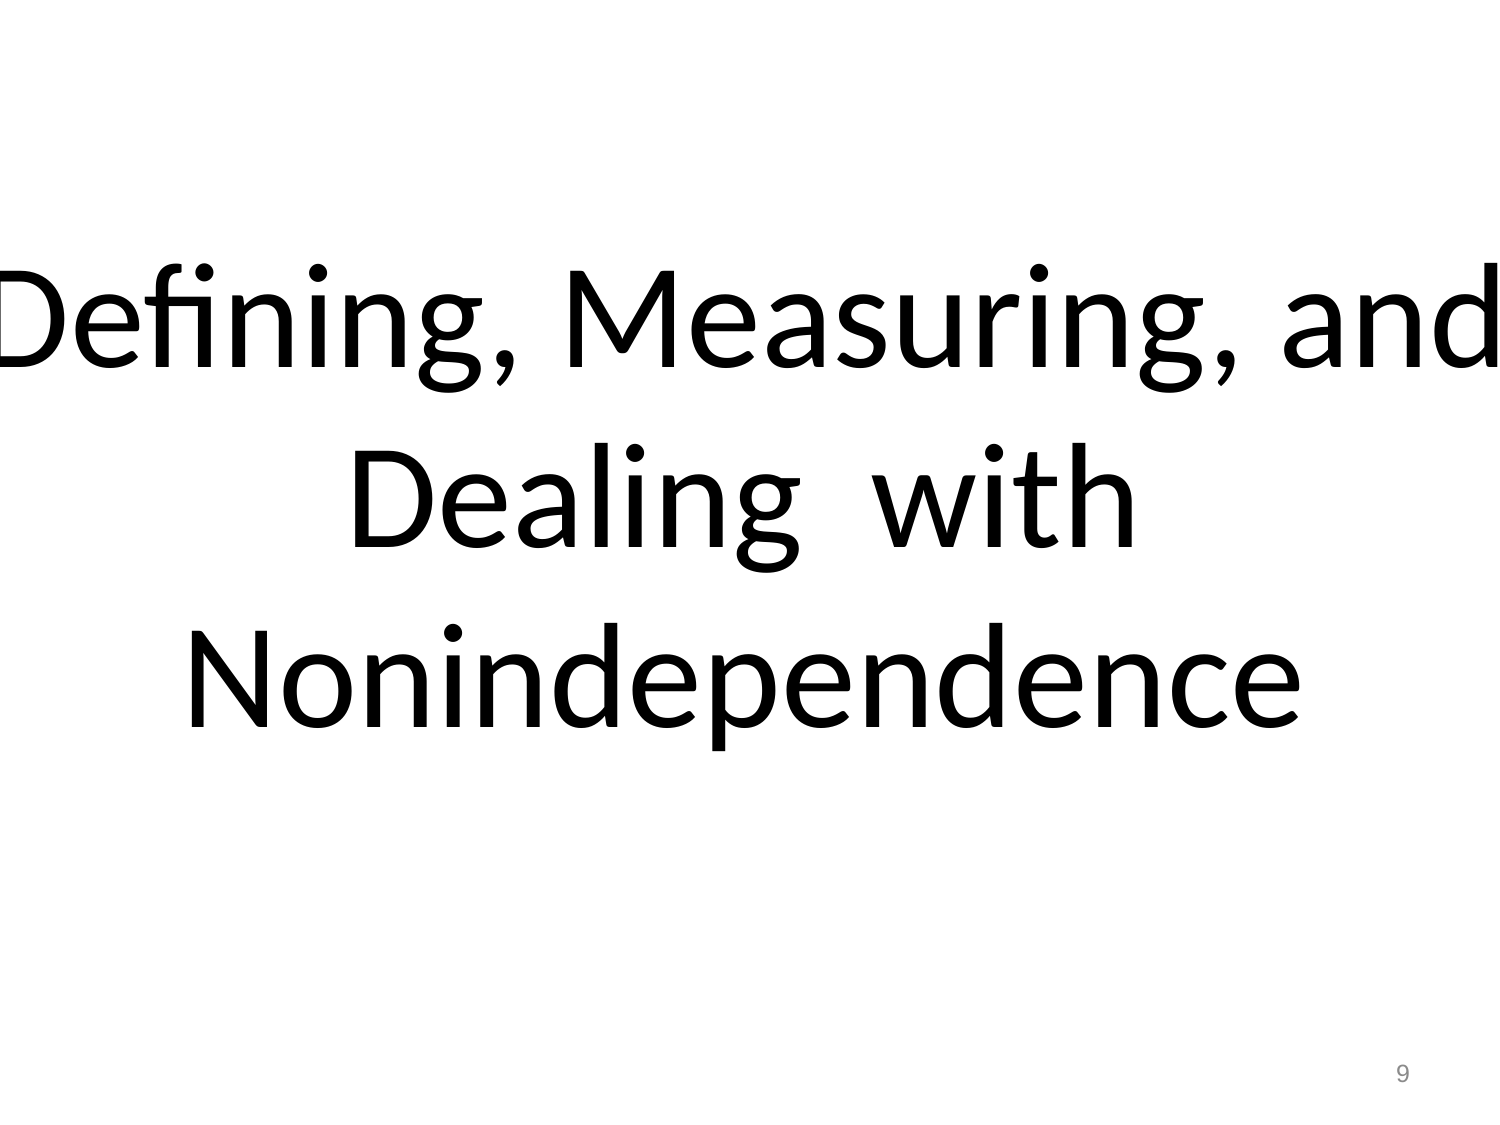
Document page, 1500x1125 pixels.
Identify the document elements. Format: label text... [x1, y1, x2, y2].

title Defining, Measuring, and Dealing with Nonindependence [0, 0, 1500, 1125]
slide_number 9 [1074, 1042, 1425, 1103]
